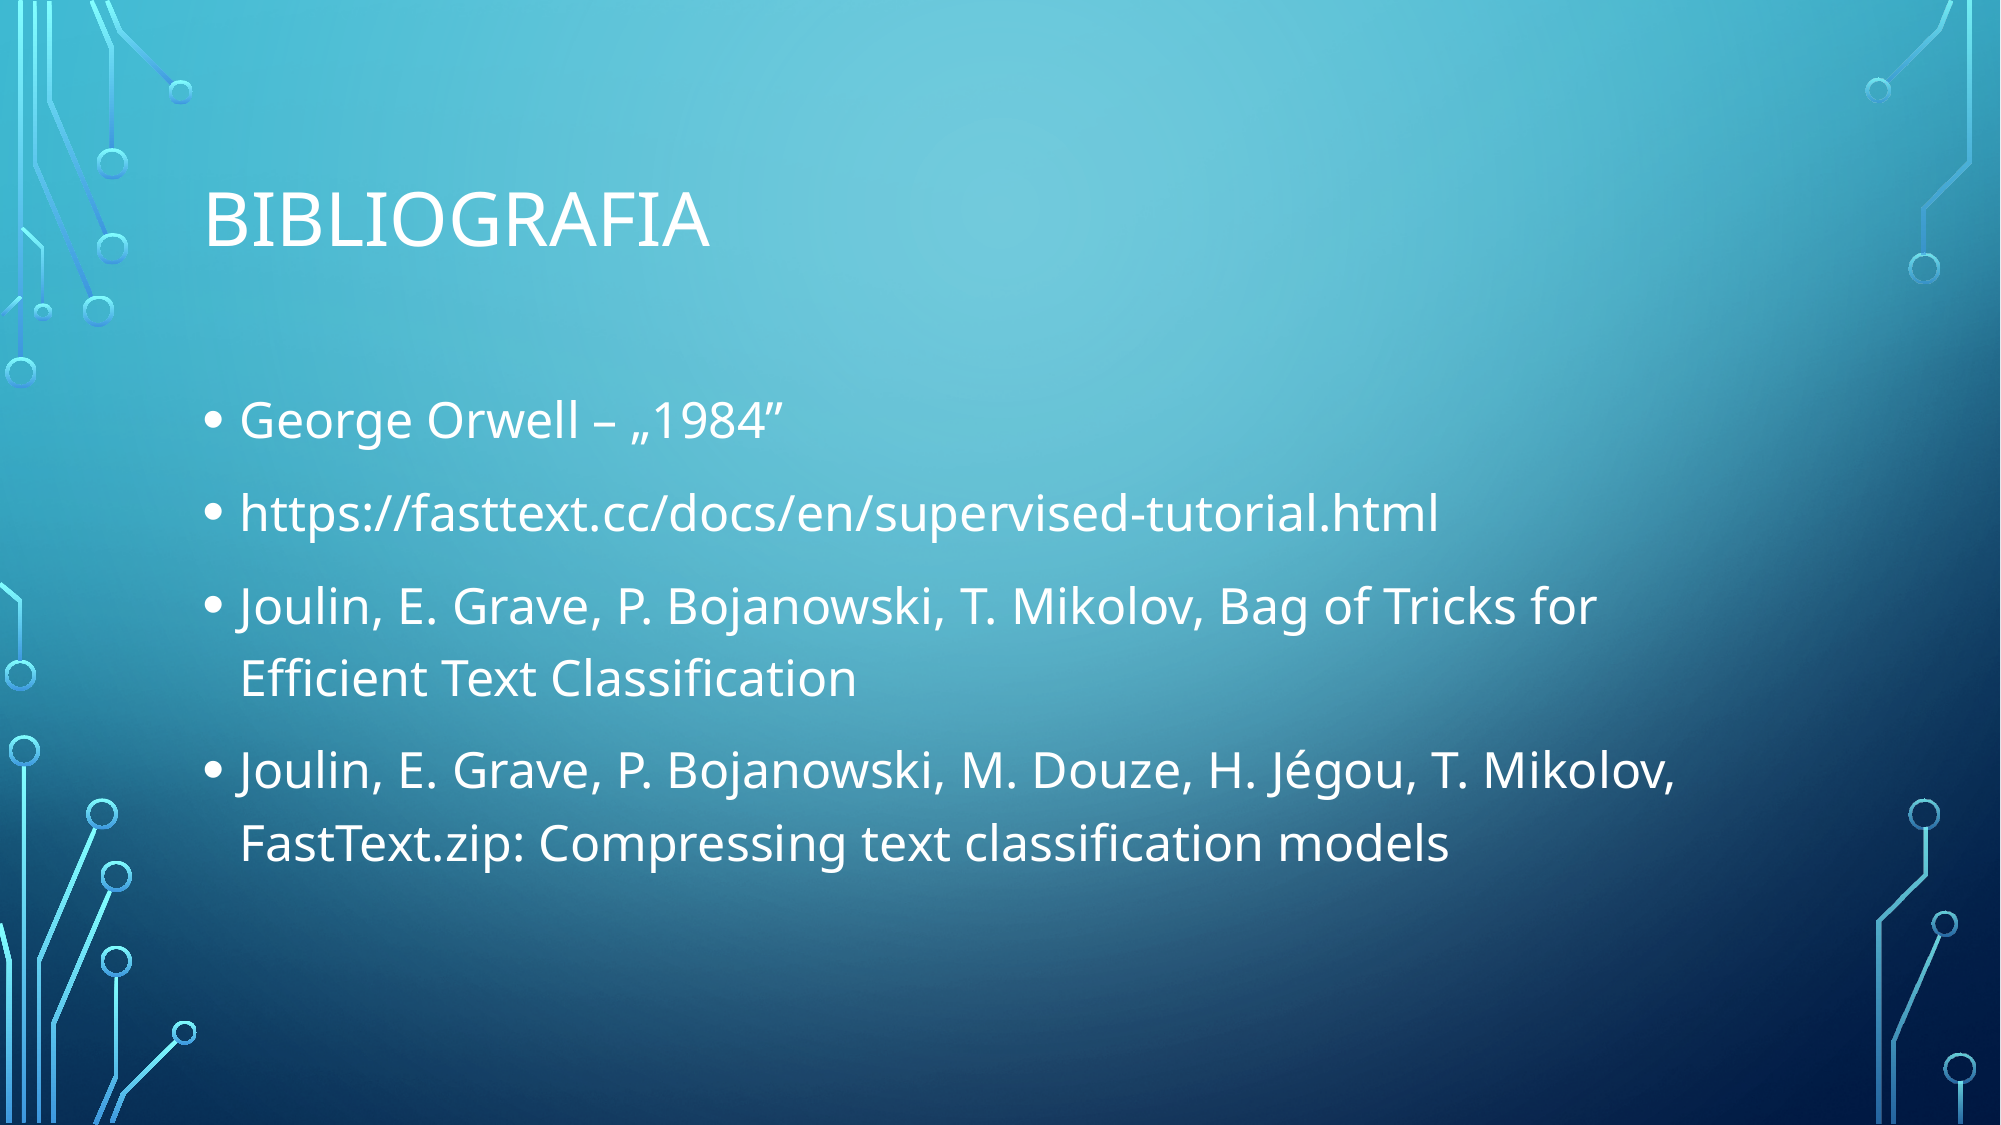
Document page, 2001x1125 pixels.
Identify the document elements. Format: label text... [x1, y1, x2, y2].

list George Orwell – „1984” https://fasttext.cc/docs/en/supervised-tutorial.html Joulin, E. Grave, P. Bojanowski, T. Mikolov, Bag of Tricks for Efficient Text Classification Joulin, E. Grave, P. Bojanowski, M. Douze, H. Jégou, T. Mikolov, FastText.zip: Compressing text classification models [187, 369, 1813, 950]
title Bibliografia [187, 101, 1813, 344]
